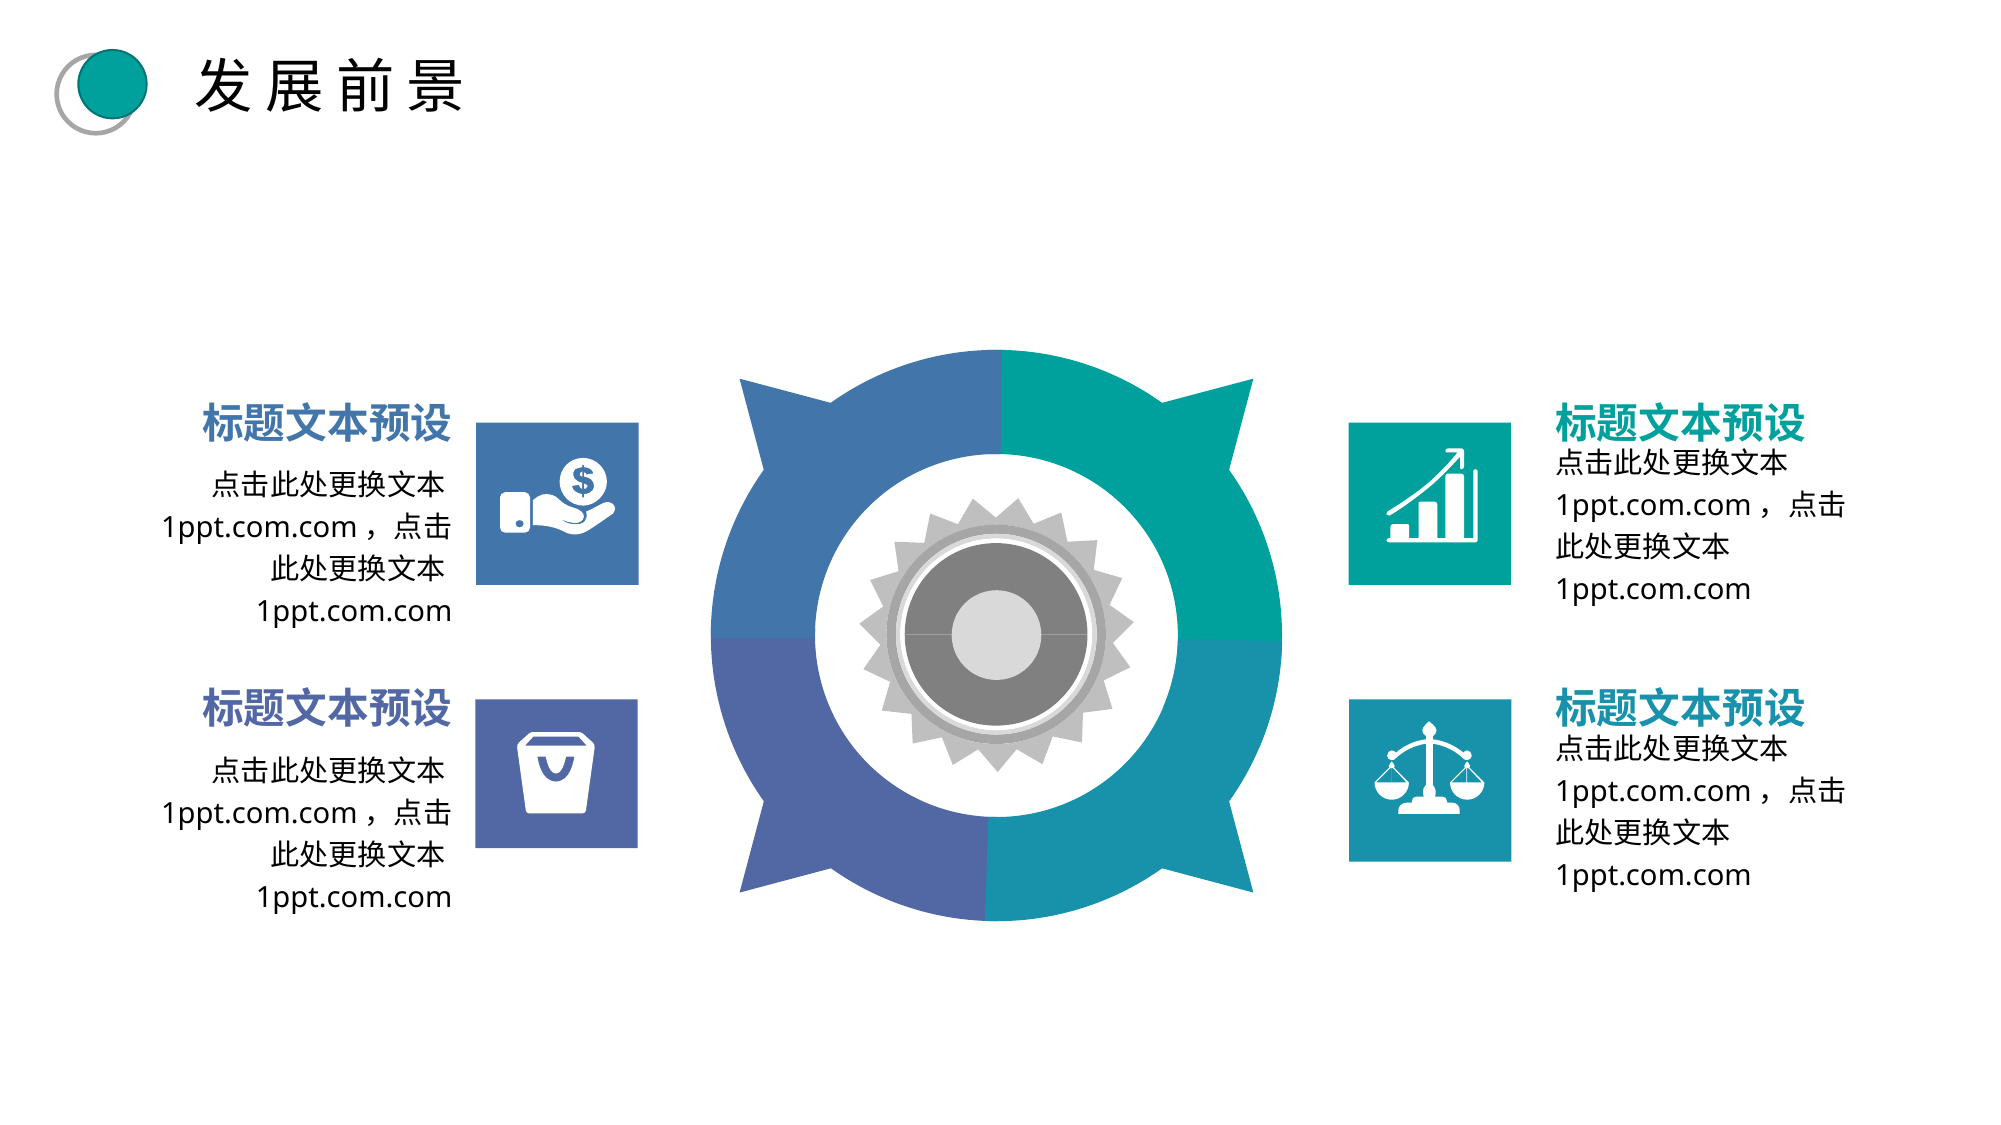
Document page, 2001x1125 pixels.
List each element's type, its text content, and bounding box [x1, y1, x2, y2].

text_box 发展前景 [179, 41, 604, 126]
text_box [133, 349, 1875, 922]
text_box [56, 49, 147, 134]
